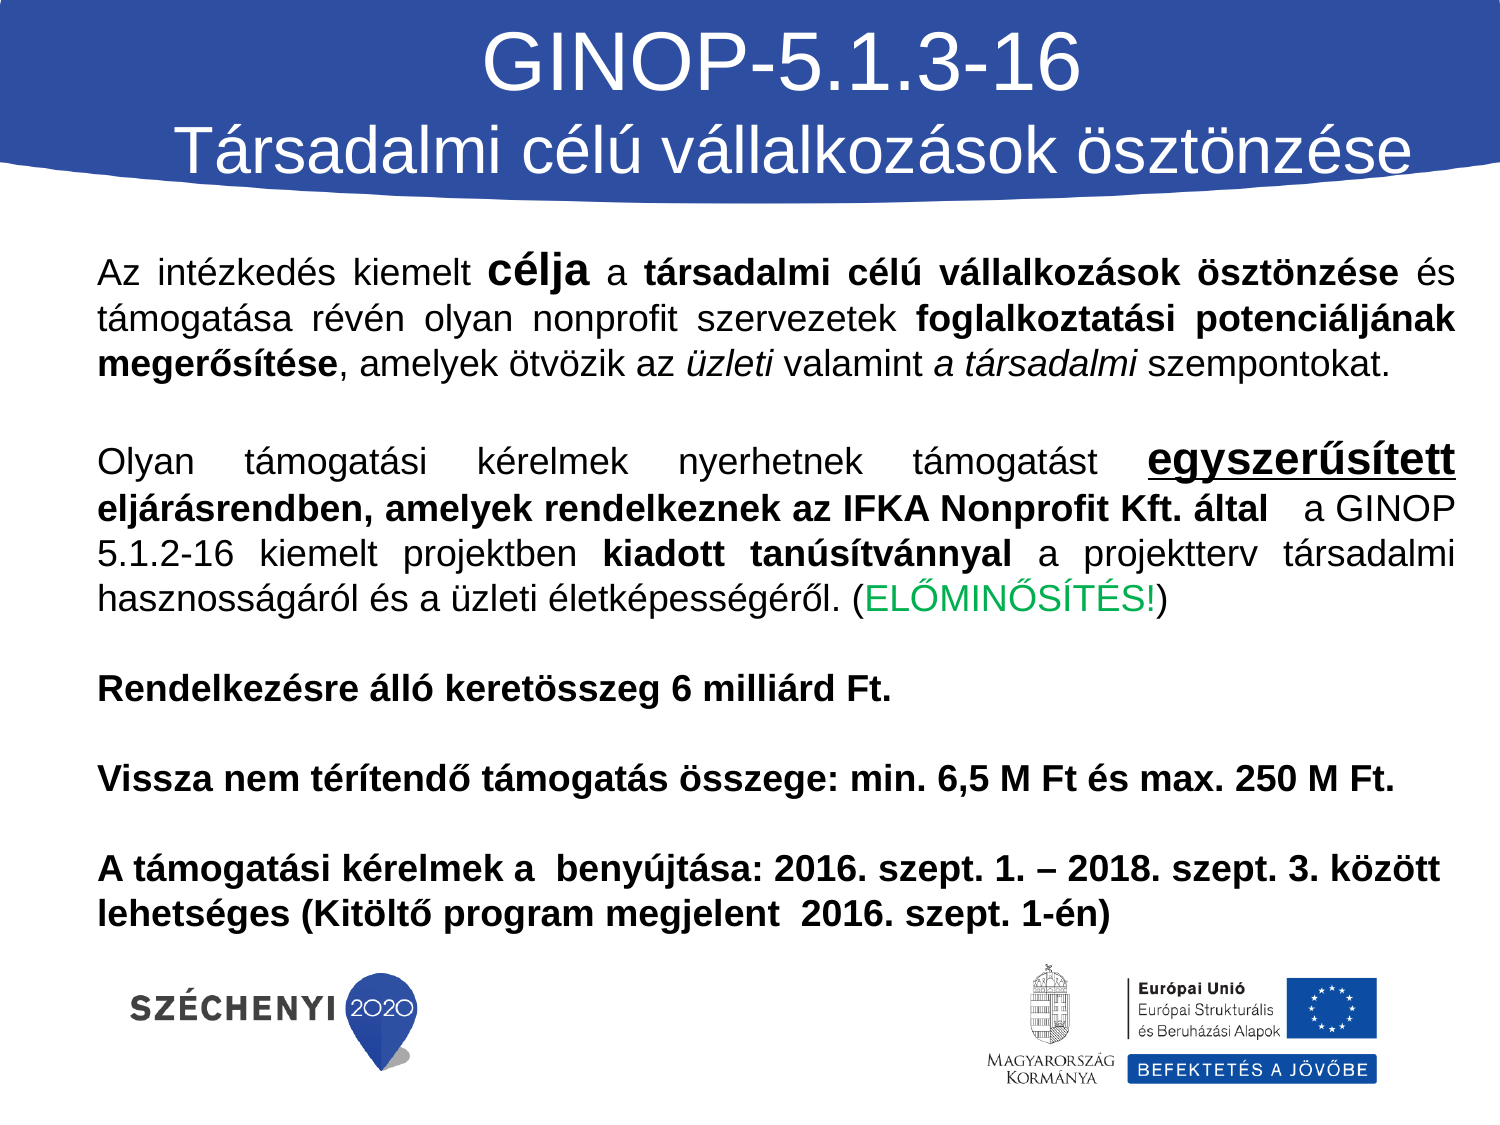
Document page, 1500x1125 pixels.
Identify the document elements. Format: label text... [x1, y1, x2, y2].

text_box GINOP-5.1.3-16 Társadalmi célú vállalkozások ösztönzése [0, 0, 1500, 195]
text_box Az intézkedés kiemelt célja a társadalmi célú vállalkozások ösztönzése és támogatása révén olyan nonprofit szervezetek foglalkoztatási potenciáljának megerősítése, amelyek ötvözik az üzleti valamint a társadalmi szempontokat. Olyan támogatási kérelmek nyerhetnek támogatást egyszerűsített eljárásrendben, amelyek rendelkeznek az IFKA Nonprofit Kft. által a GINOP 5.1.2-16 kiemelt projektben kiadott tanúsítvánnyal a projektterv társadalmi hasznosságáról és a üzleti életképességéről. (ELŐMINŐSÍTÉS!) Rendelkezésre álló keretösszeg 6 milliárd Ft. Vissza nem térítendő támogatás összege: min. 6,5 M Ft és max. 250 M Ft. A támogatási kérelmek a benyújtása: 2016. szept. 1. – 2018. szept. 3. között lehetséges (Kitöltő program megjelent 2016. szept. 1-én) [53, 231, 1471, 976]
picture [0, 195, 1500, 1125]
